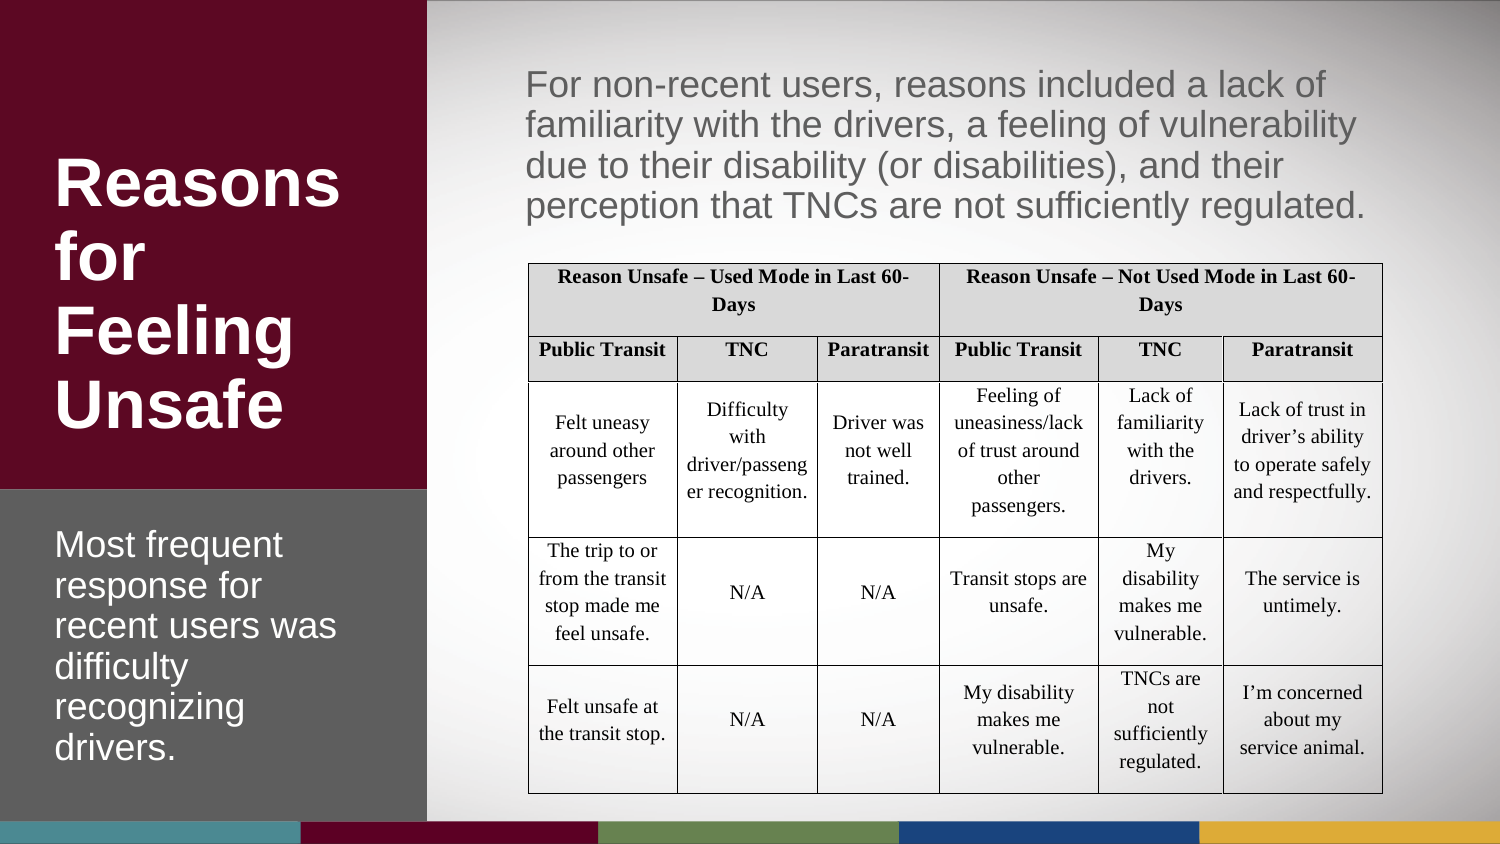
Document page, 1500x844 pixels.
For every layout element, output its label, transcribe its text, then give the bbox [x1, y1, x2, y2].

title Reasons for Feeling Unsafe [39, 101, 400, 490]
subtitle Most frequent response for recent users was difficulty recognizing drivers. [39, 518, 387, 787]
list For non-recent users, reasons included a lack of familiarity with the drivers, a feeling of vulnerability due to their disability (or disabilities), and their perception that TNCs are not sufficiently regulated. [510, 57, 1441, 263]
picture [427, 0, 1500, 844]
